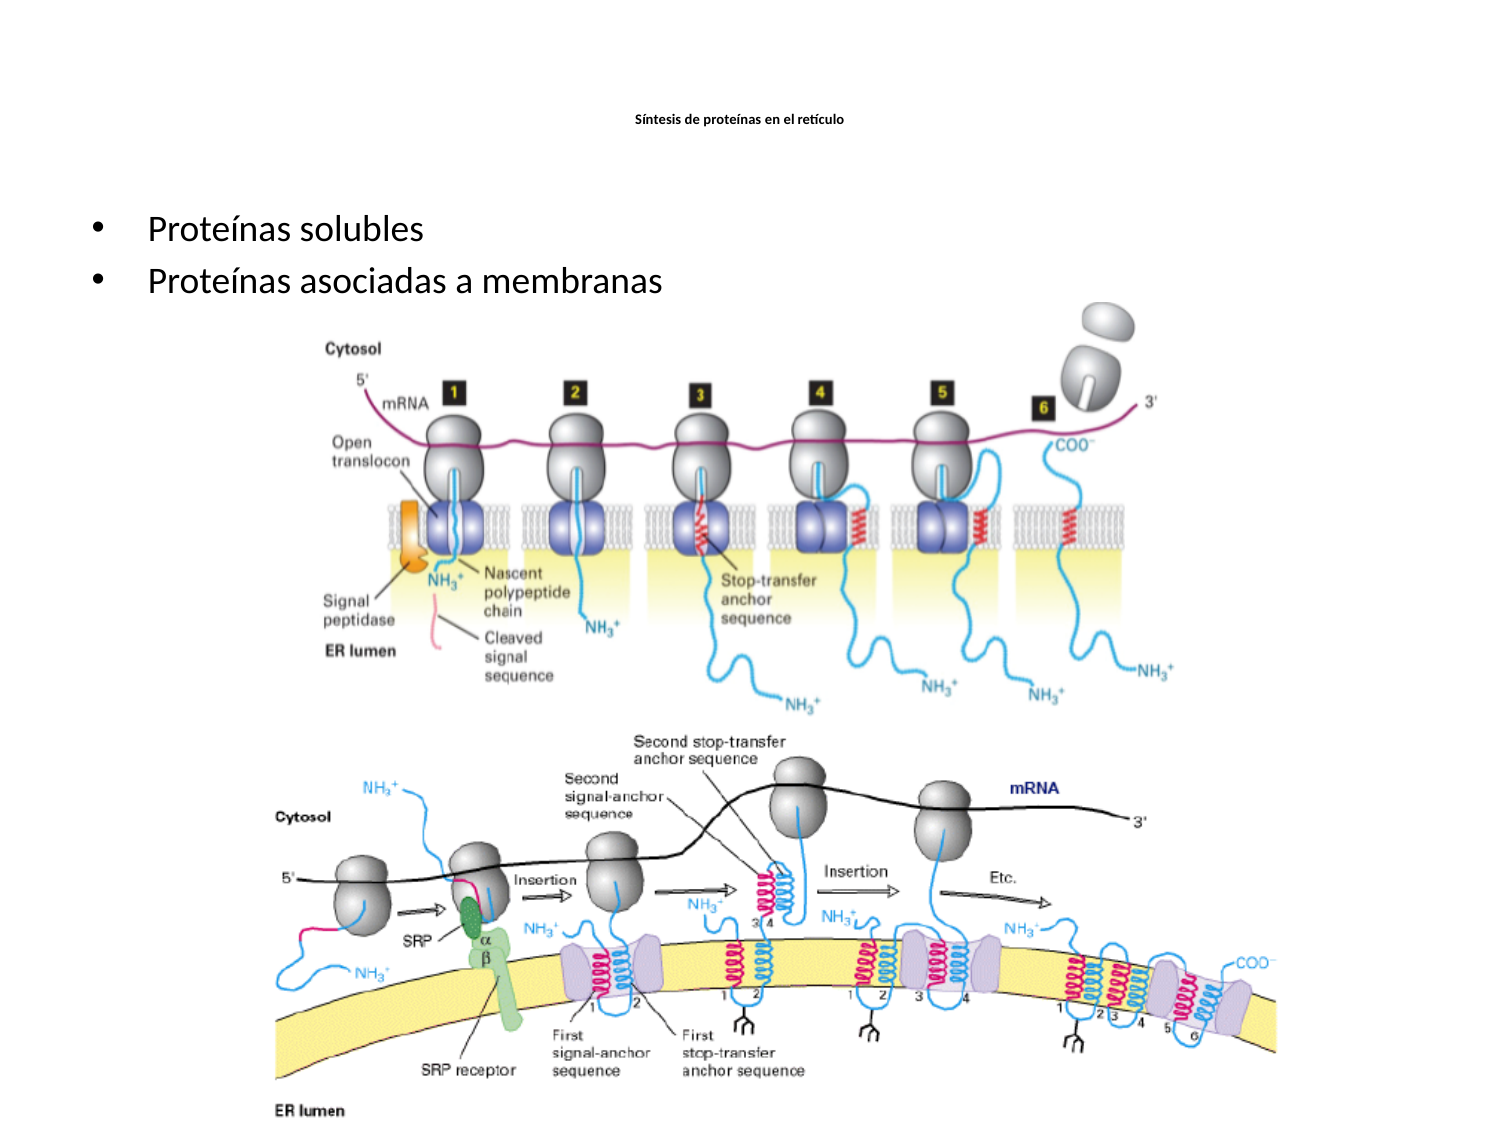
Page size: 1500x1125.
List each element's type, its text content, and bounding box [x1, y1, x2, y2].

list Proteínas solubles Proteínas asociadas a membranas [76, 196, 1427, 939]
title Síntesis de proteínas en el retículo [64, 101, 1415, 135]
picture [265, 302, 1291, 1125]
